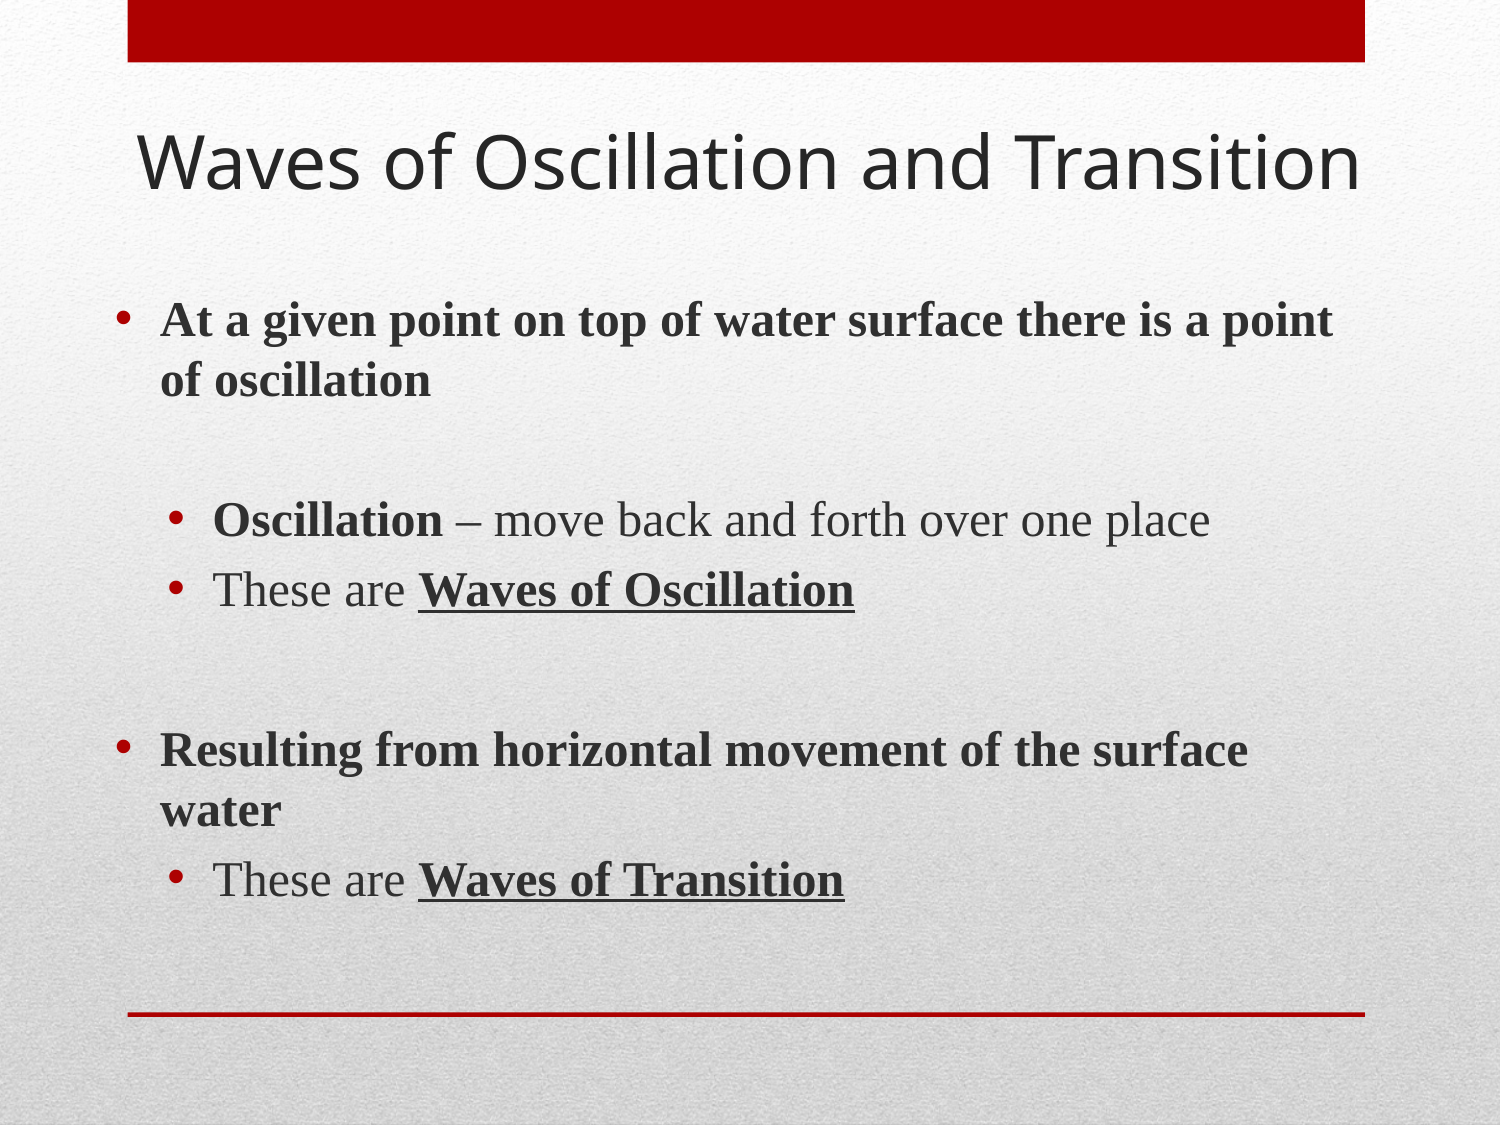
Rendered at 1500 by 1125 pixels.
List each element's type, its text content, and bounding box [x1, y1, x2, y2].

title Waves of Oscillation and Transition [24, 62, 1475, 213]
list At a given point on top of water surface there is a point of oscillation Oscillation – move back and forth over one place These are Waves of Oscillation Resulting from horizontal movement of the surface water These are Waves of Transition [99, 224, 1375, 969]
